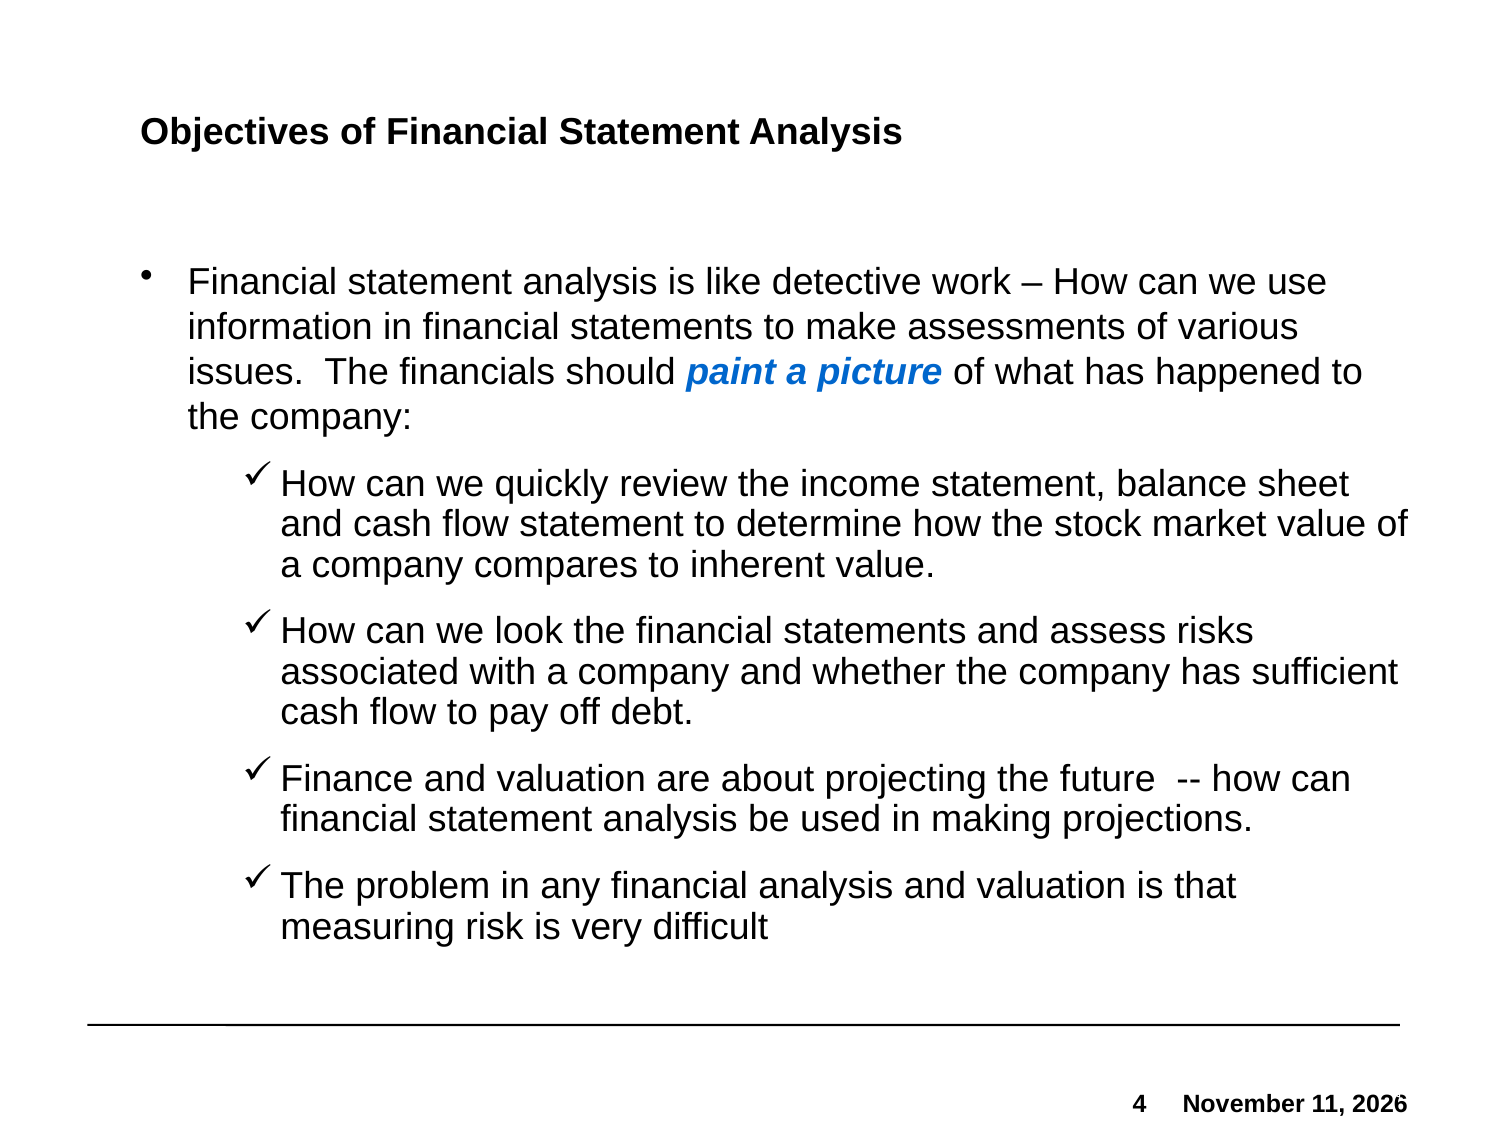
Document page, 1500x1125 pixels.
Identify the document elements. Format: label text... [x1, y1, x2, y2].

title Objectives of Financial Statement Analysis [124, 99, 1401, 226]
list Financial statement analysis is like detective work – How can we use information in financial statements to make assessments of various issues. The financials should paint a picture of what has happened to the company: How can we quickly review the income statement, balance sheet and cash flow statement to determine how the stock market value of a company compares to inherent value. How can we look the financial statements and assess risks associated with a company and whether the company has sufficient cash flow to pay off debt. Finance and valuation are about projecting the future -- how can financial statement analysis be used in making projections. The problem in any financial analysis and valuation is that measuring risk is very difficult [124, 249, 1426, 1013]
